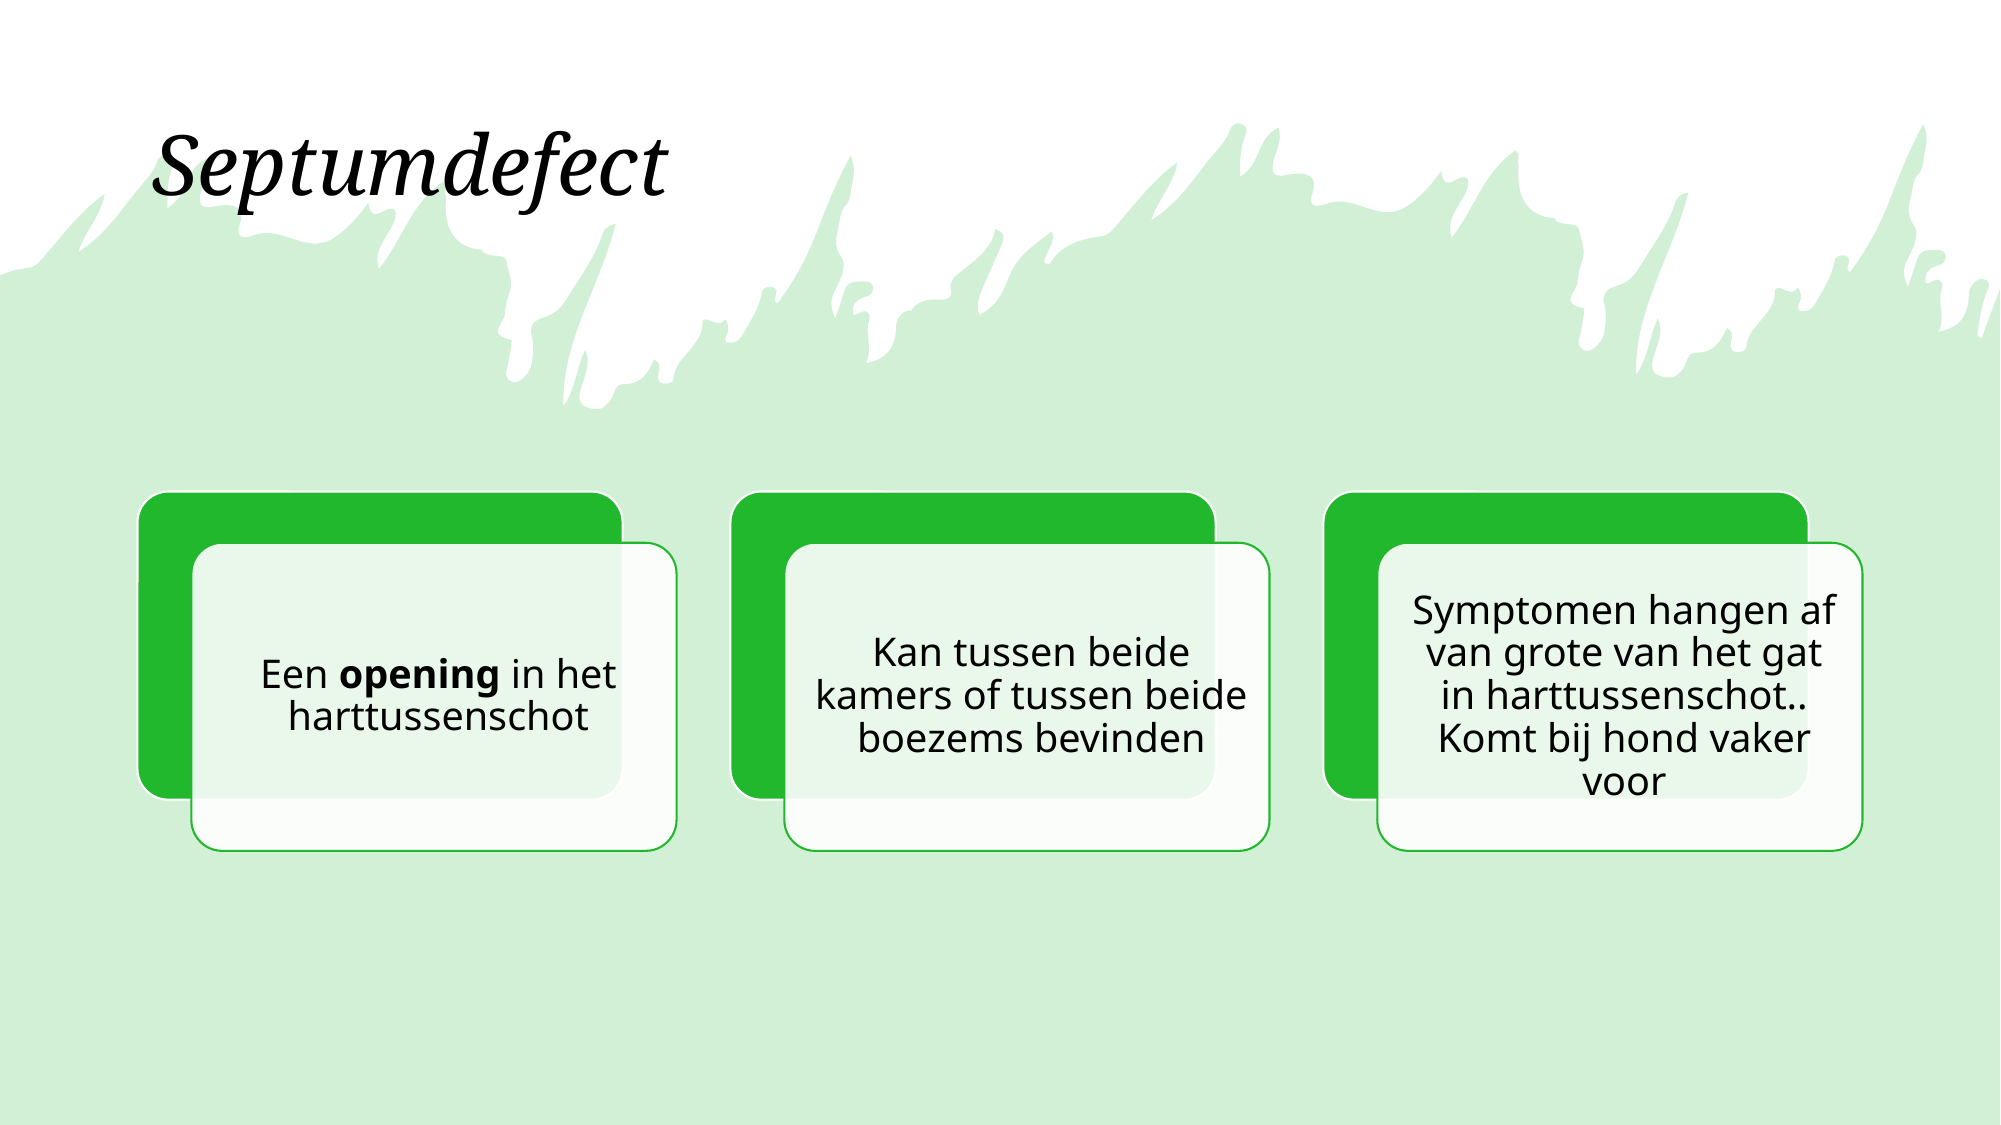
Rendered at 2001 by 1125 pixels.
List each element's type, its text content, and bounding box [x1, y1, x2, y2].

text_box [0, 0, 2000, 336]
title Septumdefect [137, 59, 1863, 278]
text_box [0, 121, 2000, 1125]
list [137, 329, 1863, 1013]
